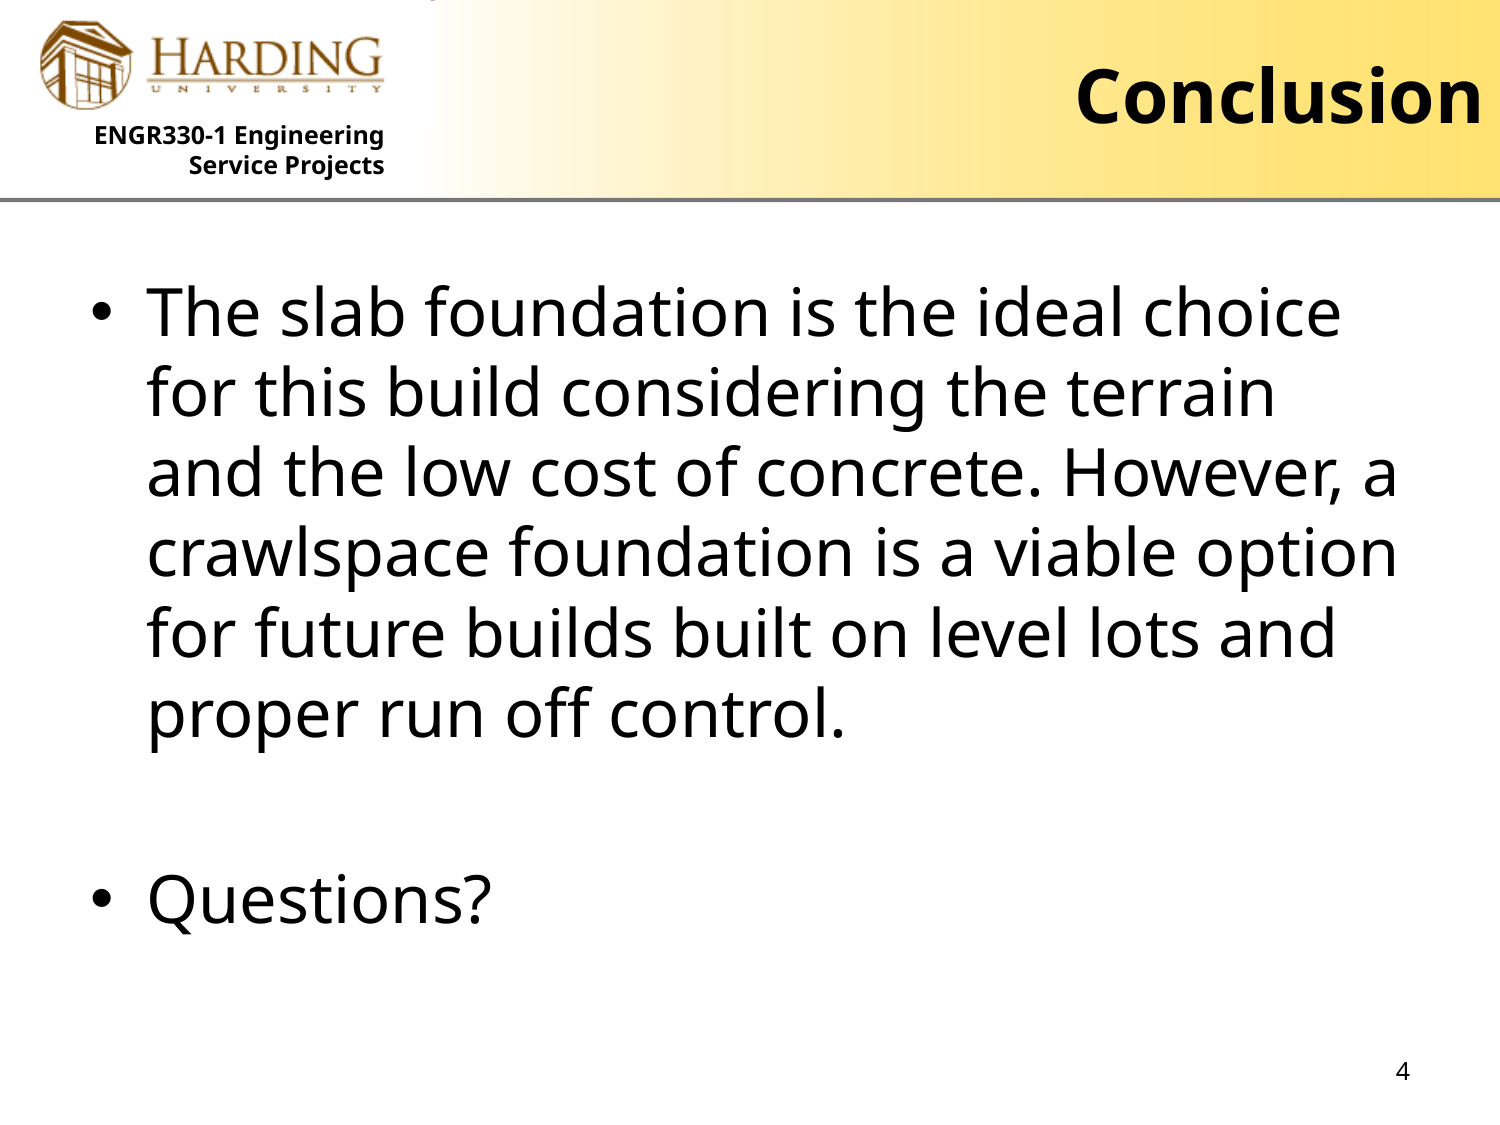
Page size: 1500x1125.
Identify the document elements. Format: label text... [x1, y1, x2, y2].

title Conclusion [399, 0, 1500, 188]
picture [0, 0, 399, 129]
list The slab foundation is the ideal choice for this build considering the terrain and the low cost of concrete. However, a crawlspace foundation is a viable option for future builds built on level lots and proper run off control. Questions? [75, 262, 1425, 1005]
slide_number 4 [1074, 1042, 1425, 1103]
